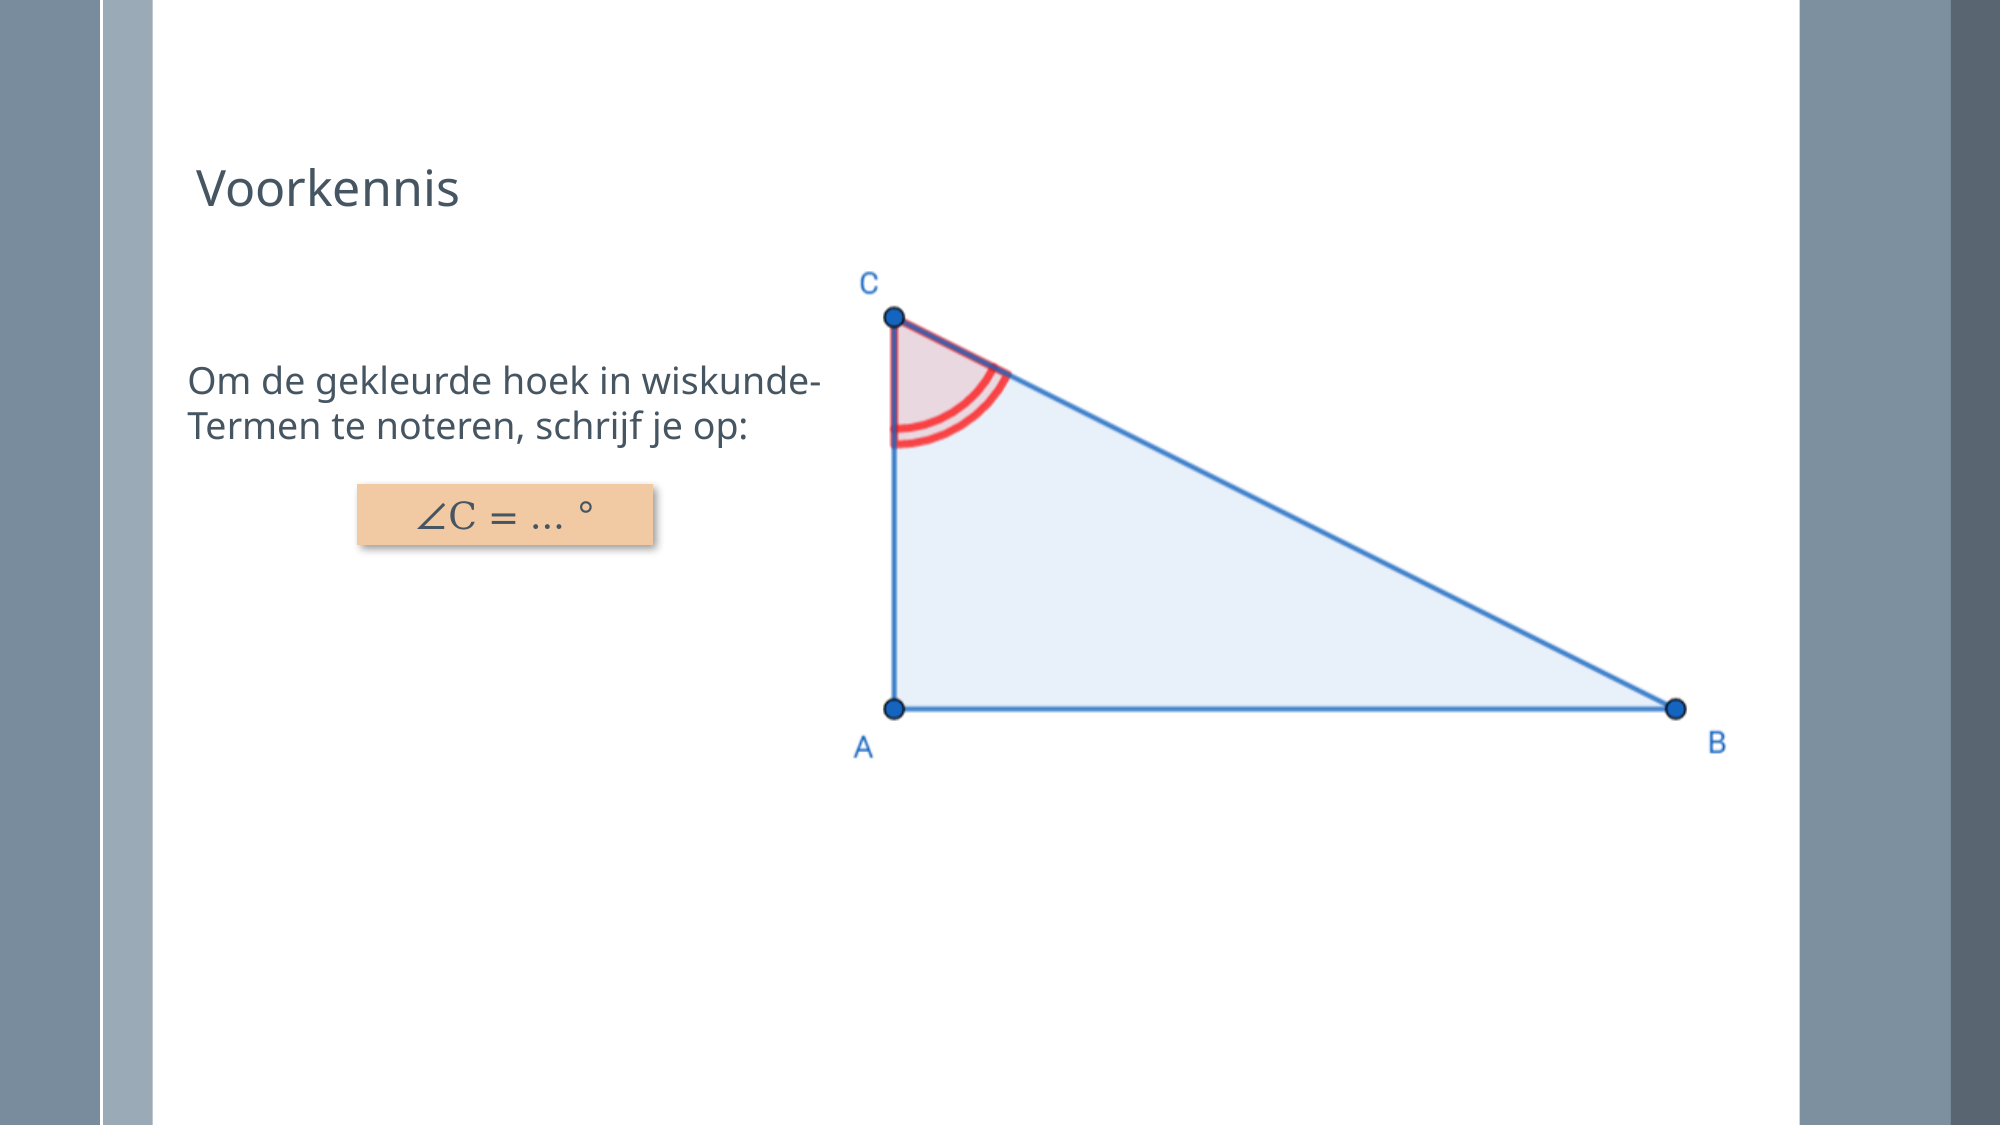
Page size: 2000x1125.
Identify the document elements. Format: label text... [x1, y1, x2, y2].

text_box Voorkennis [181, 148, 485, 224]
picture [846, 256, 1748, 774]
text_box ∠C = … ° [357, 484, 653, 545]
text_box Om de gekleurde hoek in wiskunde- Termen te noteren, schrijf je op: [172, 349, 838, 455]
